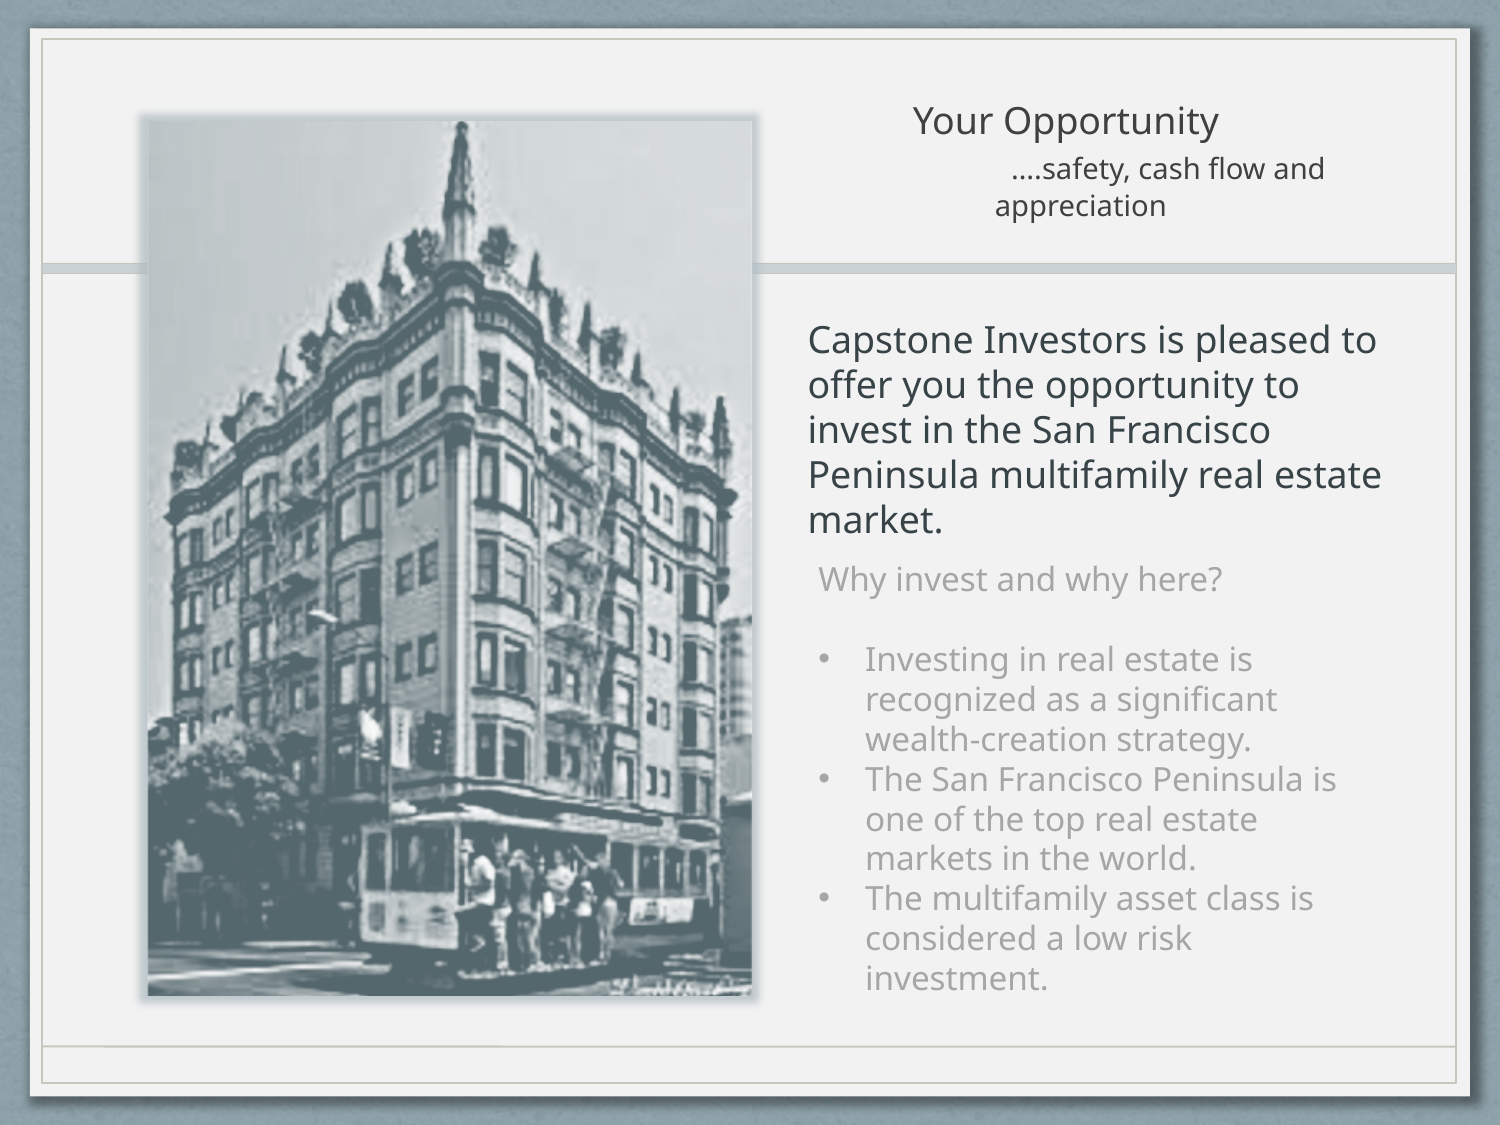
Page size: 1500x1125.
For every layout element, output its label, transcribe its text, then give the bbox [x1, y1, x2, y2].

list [147, 121, 753, 996]
text_box Capstone Investors is pleased to offer you the opportunity to invest in the San Francisco Peninsula multifamily real estate market. [792, 308, 1410, 549]
text_box Why invest and why here? Investing in real estate is recognized as a significant wealth-creation strategy. The San Francisco Peninsula is one of the top real estate markets in the world. The multifamily asset class is considered a low risk investment. [803, 550, 1394, 1005]
title Your Opportunity ….safety, cash flow and appreciation [752, 83, 1410, 236]
